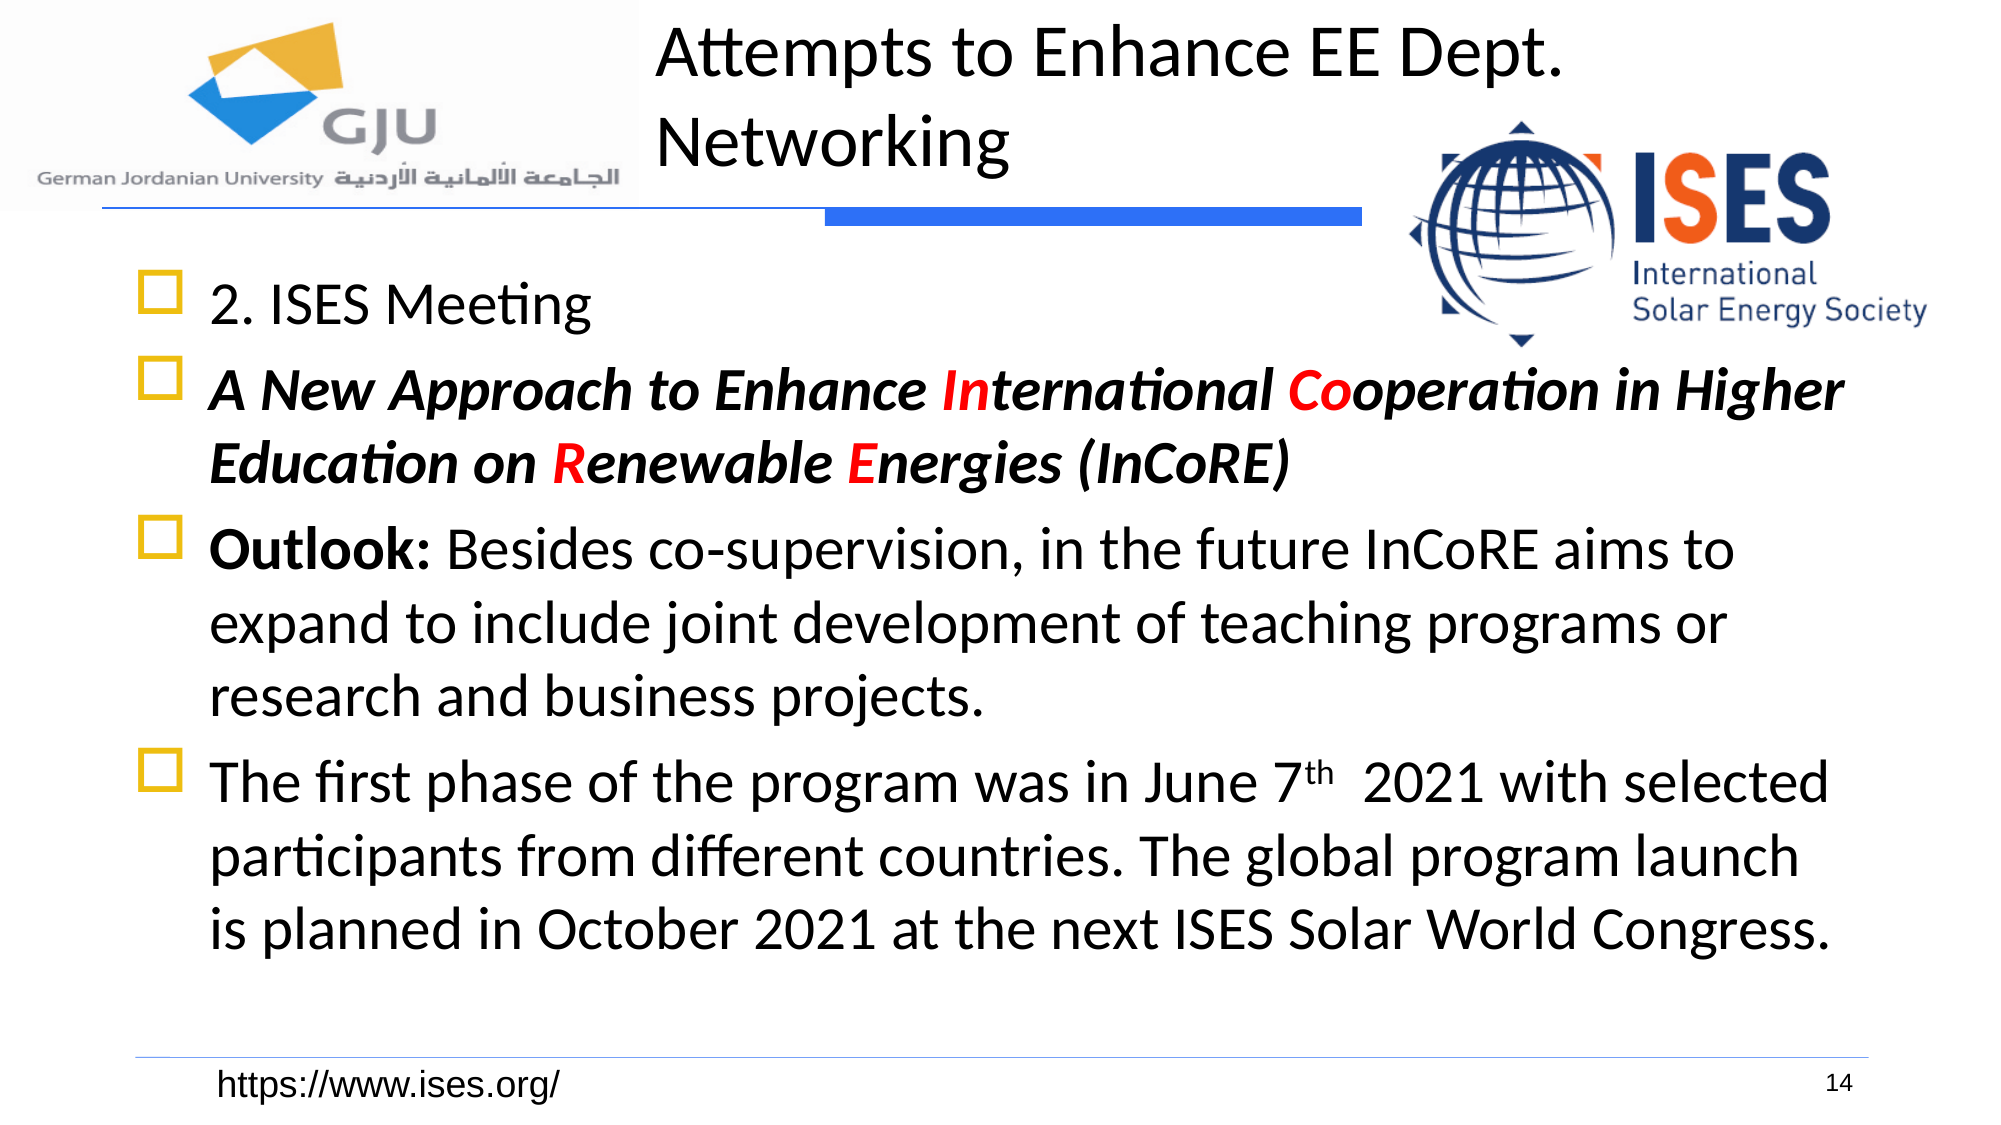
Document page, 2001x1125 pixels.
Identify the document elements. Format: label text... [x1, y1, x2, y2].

text_box https://www.ises.org/ [201, 1052, 576, 1113]
picture [0, 0, 639, 211]
picture [1362, 89, 1954, 363]
slide_number 14 [1434, 1058, 1869, 1105]
list 2. ISES Meeting A New Approach to Enhance International Cooperation in Higher Education on Renewable Energies (InCoRE) Outlook: Besides co‐supervision, in the future InCoRE aims to expand to include joint development of teaching programs or research and business projects. The first phase of the program was in June 7th 2021 with selected participants from different countries. The global program launch is planned in October 2021 at the next ISES Solar World Congress. [118, 255, 1868, 1047]
title Attempts to Enhance EE Dept. Networking [640, 35, 1875, 189]
